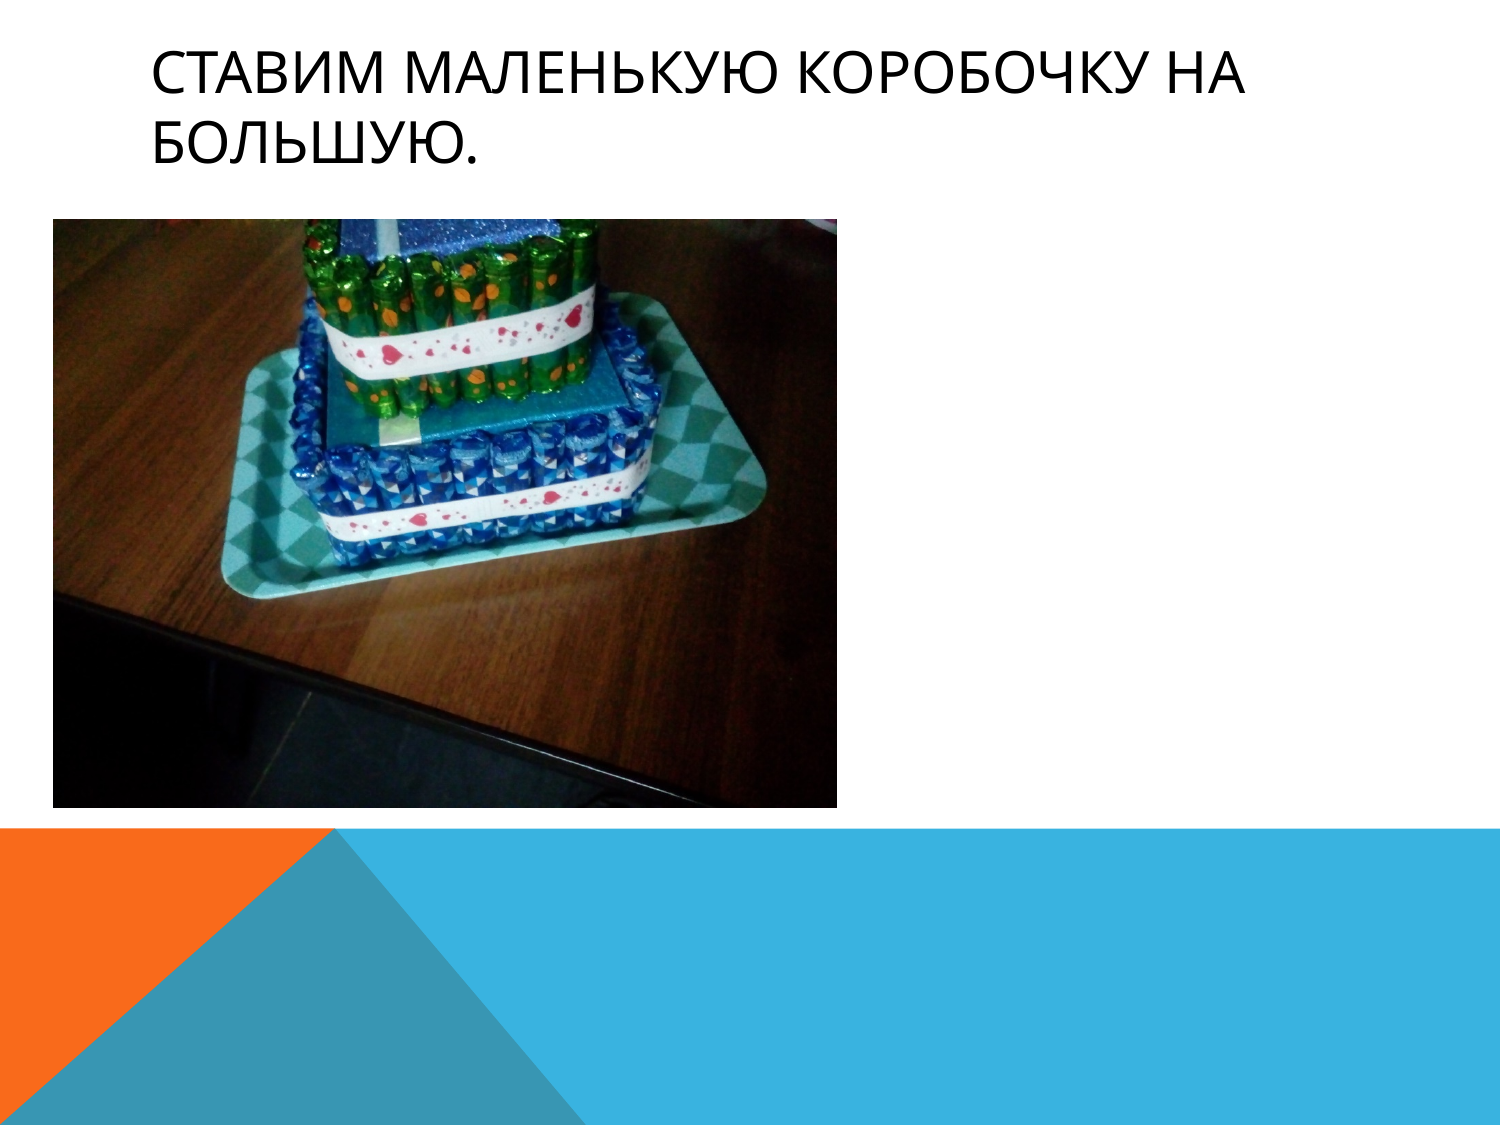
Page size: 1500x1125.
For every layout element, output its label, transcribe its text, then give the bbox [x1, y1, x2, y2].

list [52, 219, 837, 808]
title Ставим маленькую коробочку на большую. [135, 60, 1369, 150]
